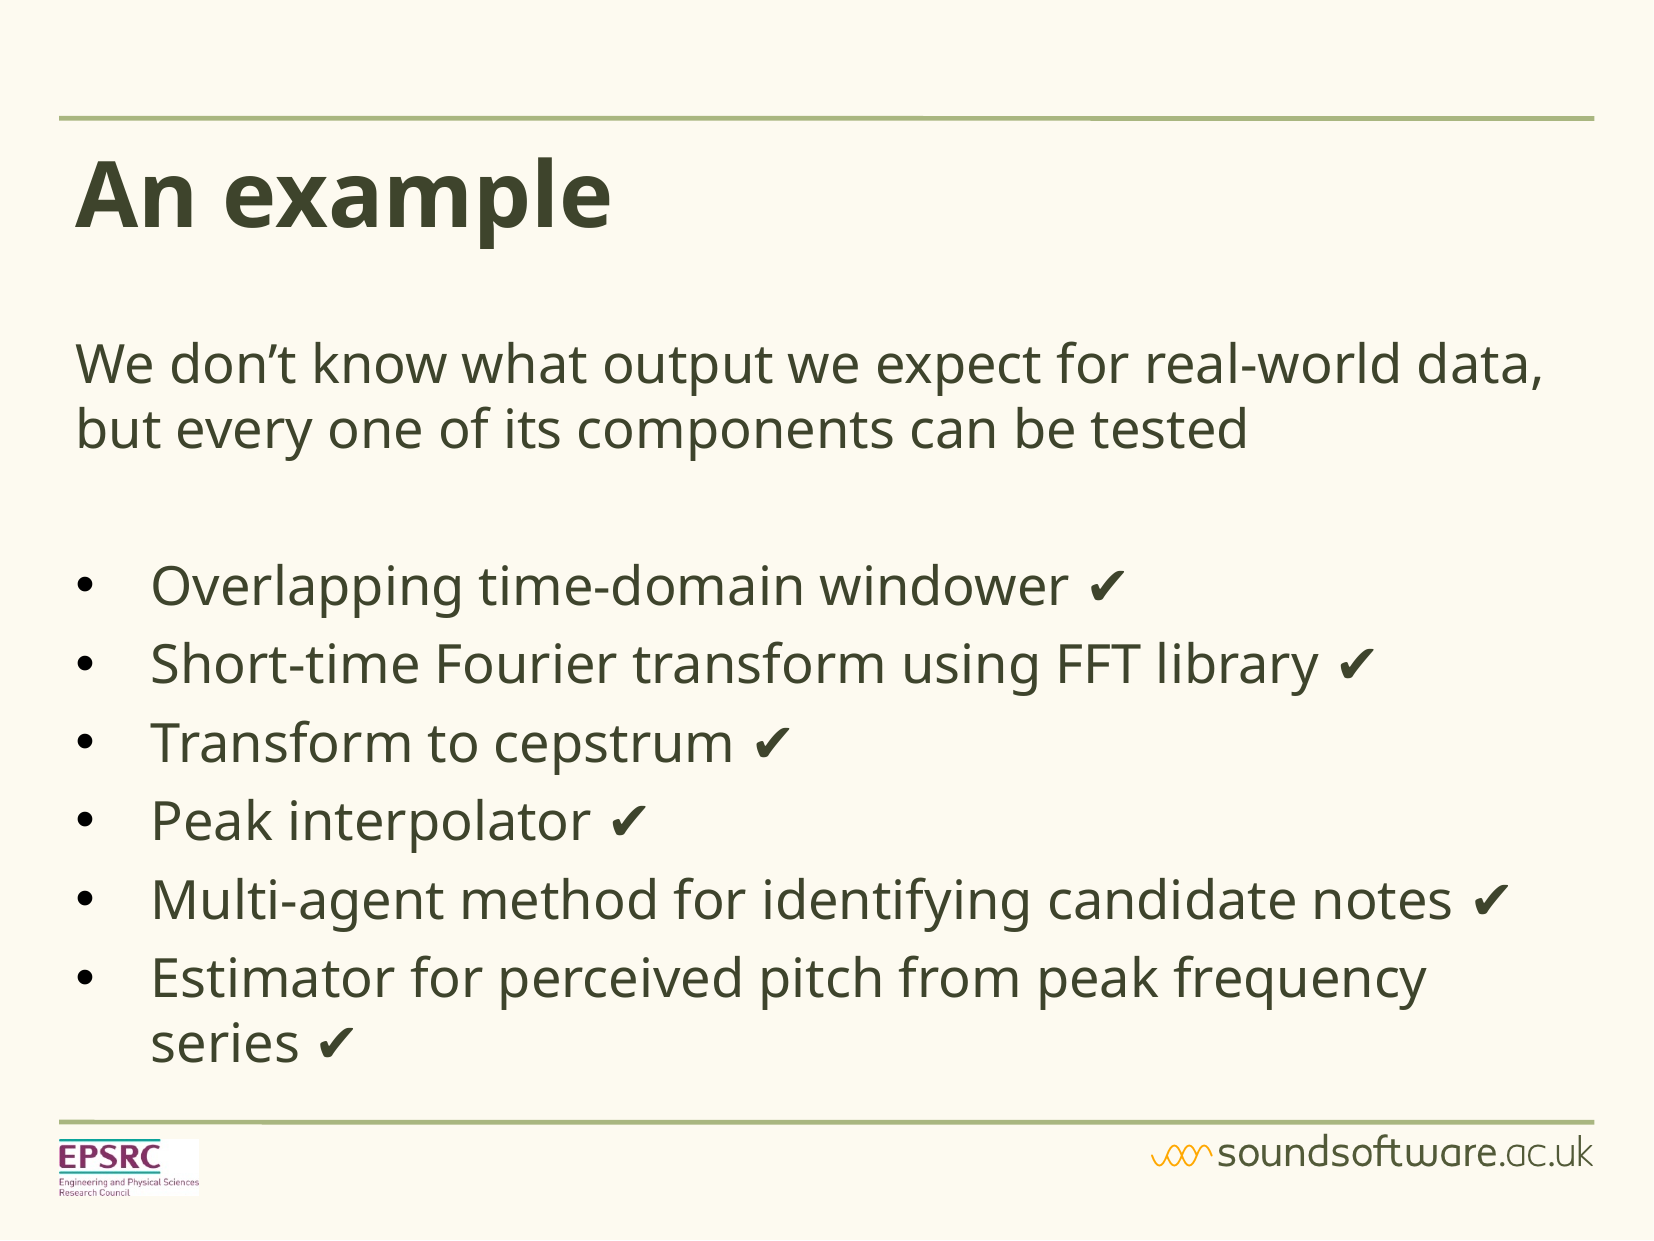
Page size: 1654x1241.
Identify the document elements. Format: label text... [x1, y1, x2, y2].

title An example [59, 118, 1592, 263]
list We don’t know what output we expect for real-world data, but every one of its components can be tested Overlapping time-domain windower ✔ Short-time Fourier transform using FFT library ✔ Transform to cepstrum ✔ Peak interpolator ✔ Multi-agent method for identifying candidate notes ✔ Estimator for perceived pitch from peak frequency series ✔ [59, 321, 1592, 1137]
picture [1151, 1133, 1593, 1167]
picture [59, 1139, 199, 1196]
